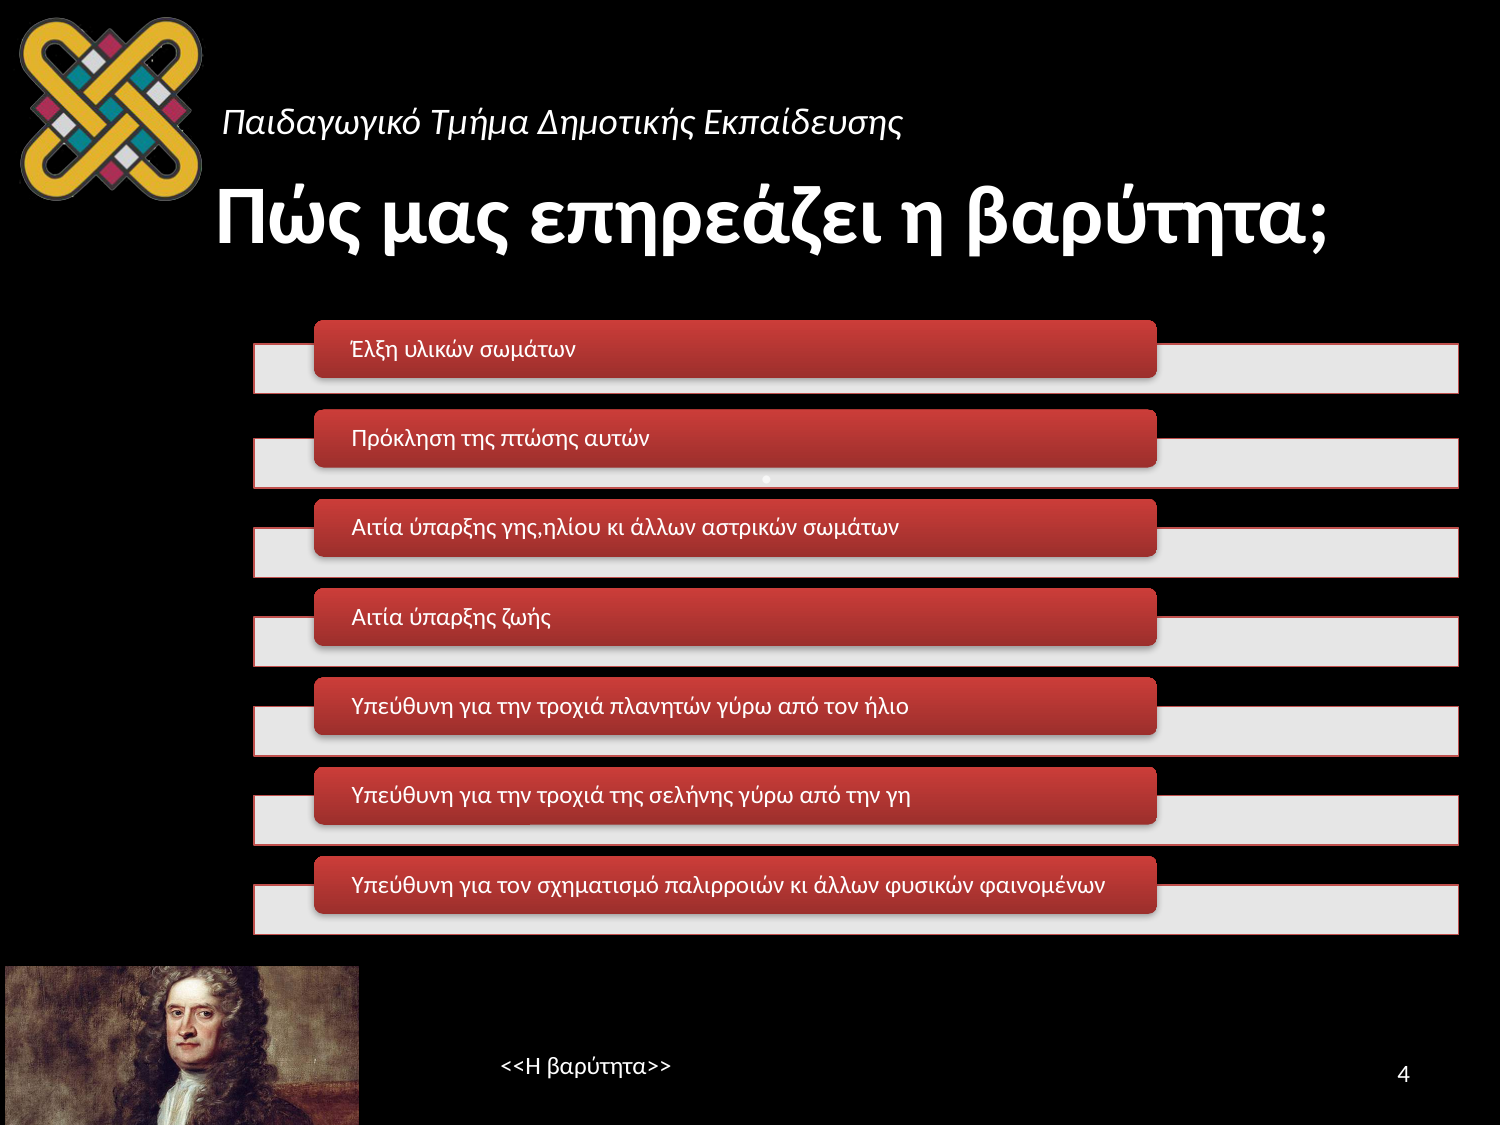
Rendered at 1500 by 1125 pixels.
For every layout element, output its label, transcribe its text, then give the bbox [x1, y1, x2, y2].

picture [5, 966, 359, 1125]
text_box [253, 231, 1459, 1024]
picture [0, 0, 221, 220]
slide_number 4 [1074, 1042, 1425, 1103]
subtitle . [242, 408, 248, 697]
footer <<Η βαρύτητα>> [339, 1032, 833, 1107]
title Πώς μας επηρεάζει η βαρύτητα; [135, 90, 1411, 332]
